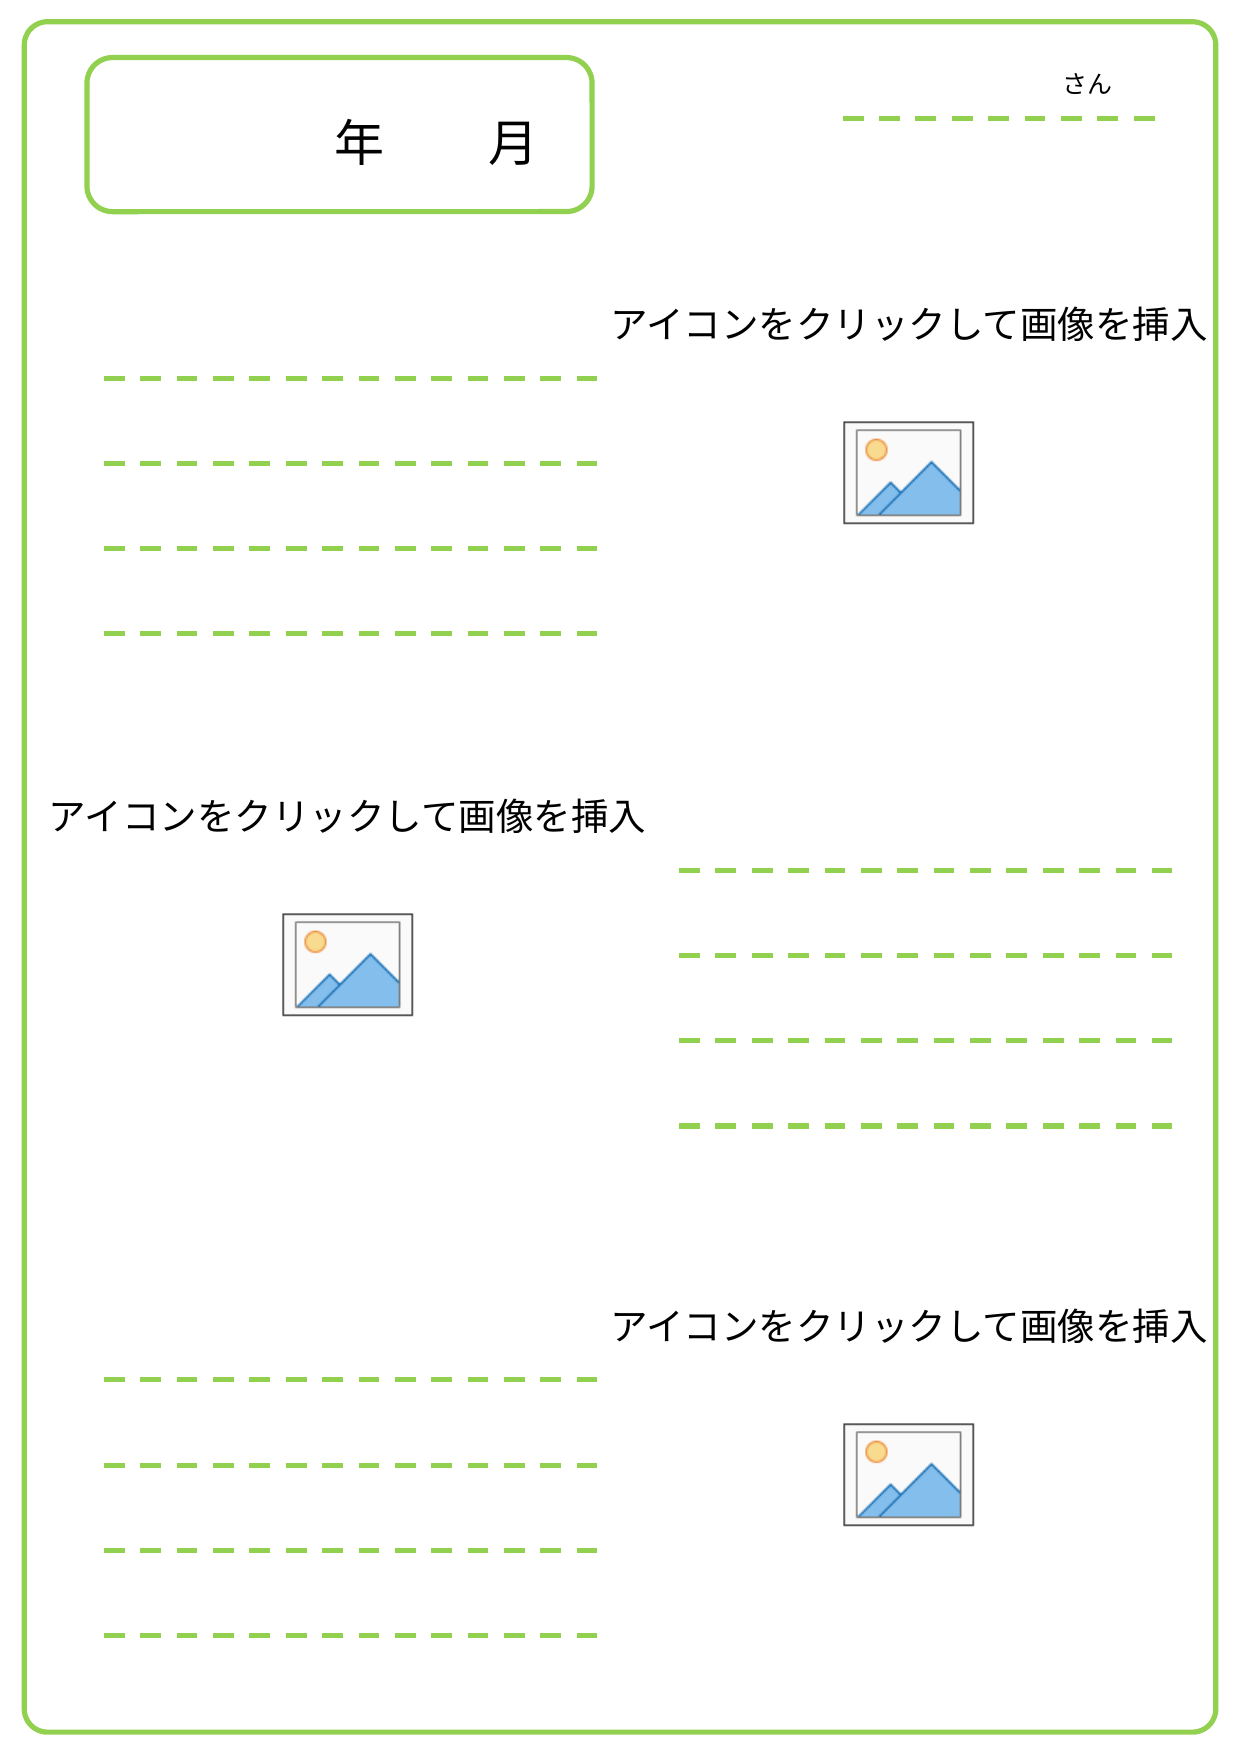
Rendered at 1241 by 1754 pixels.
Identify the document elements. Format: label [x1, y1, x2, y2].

picture [95, 785, 601, 1145]
picture [656, 1295, 1162, 1655]
picture [656, 293, 1162, 653]
